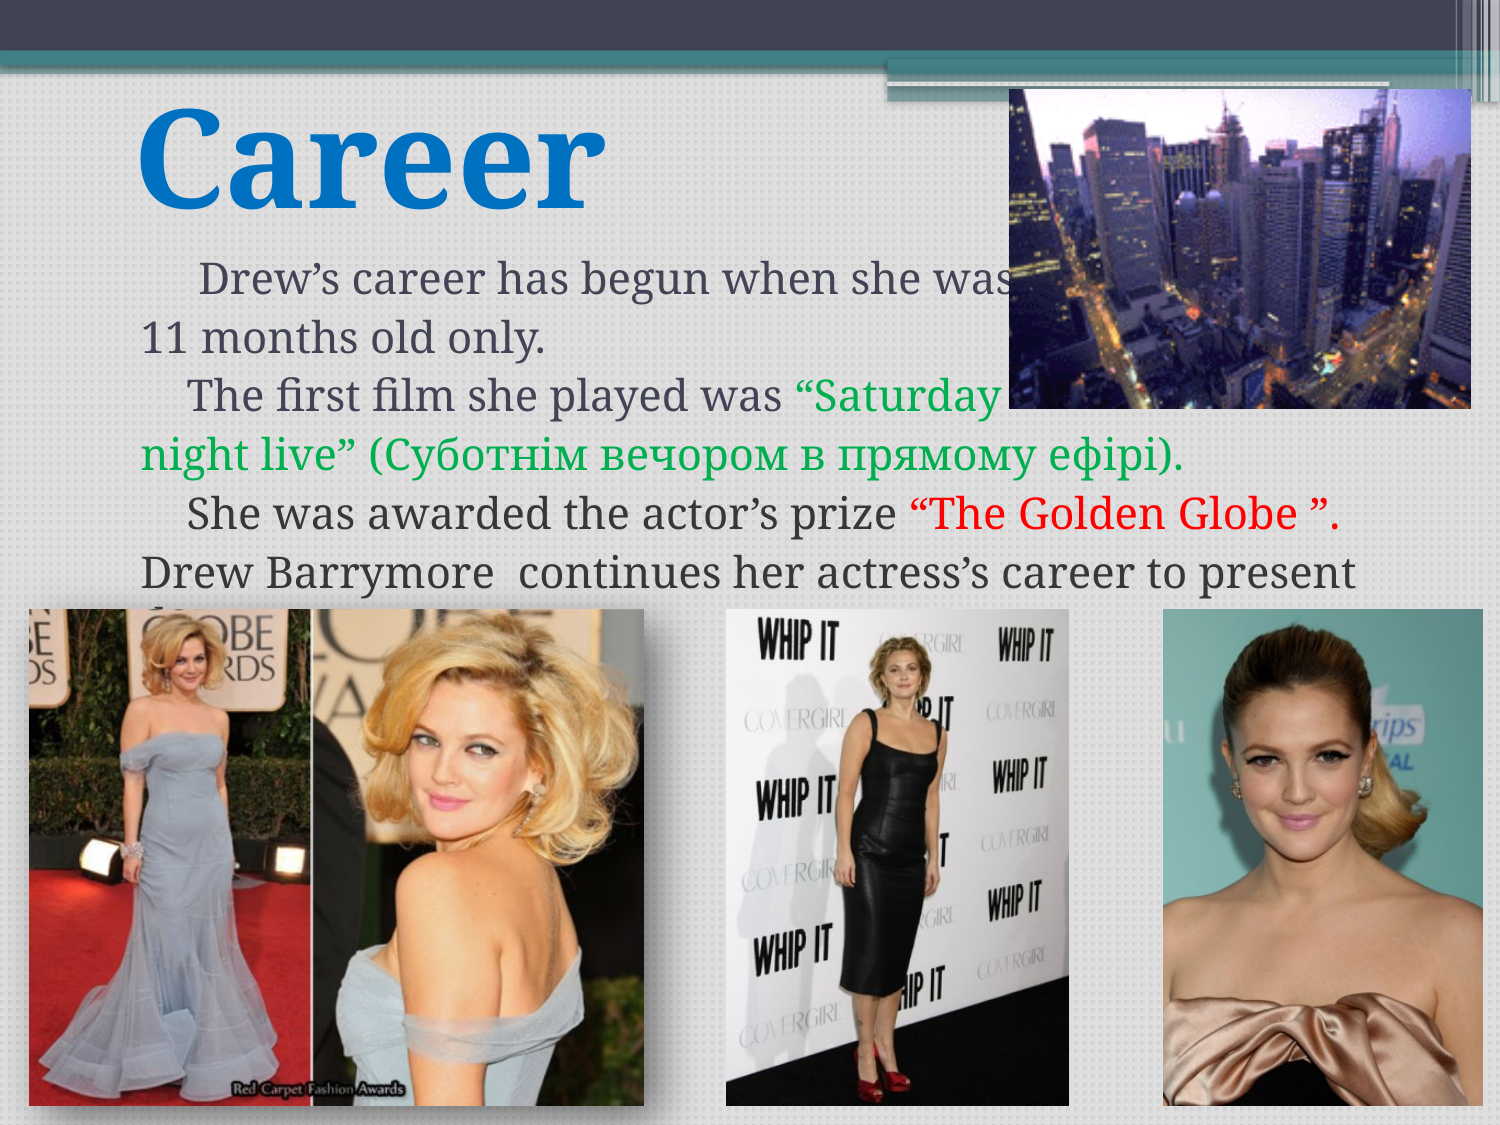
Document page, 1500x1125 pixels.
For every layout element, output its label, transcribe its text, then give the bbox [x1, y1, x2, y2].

picture [1163, 609, 1483, 1107]
picture [29, 609, 644, 1107]
picture [726, 609, 1070, 1107]
list Drew’s career has begun when she was 11 months old only. The first film she played was “Saturday night live” (Суботнім вечором в прямому ефірі). She was awarded the actor’s prize “The Golden Globe ”. Drew Barrymore continues her actress’s career to present days. [118, 184, 1394, 800]
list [1009, 89, 1471, 410]
title Career [118, 0, 1394, 184]
